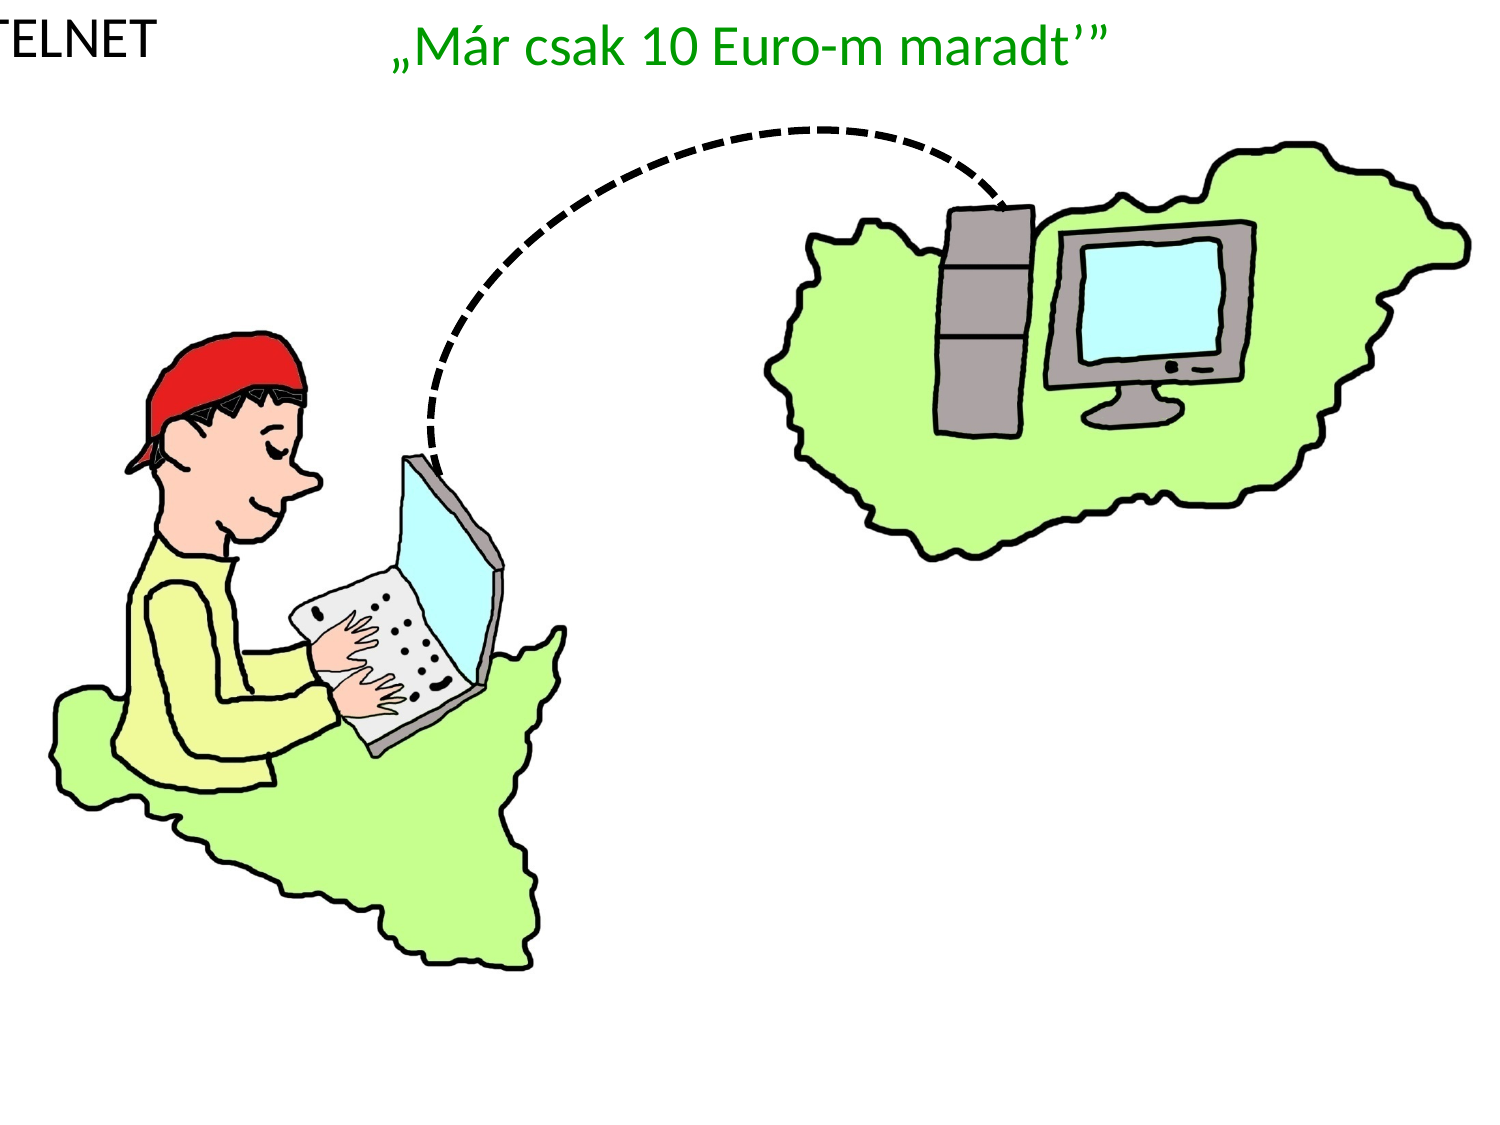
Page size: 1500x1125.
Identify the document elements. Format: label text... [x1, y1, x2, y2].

text_box „Már csak 10 Euro-m maradt’” [229, 0, 1500, 73]
text_box TELNET [0, 0, 229, 73]
picture [0, 73, 1500, 1052]
